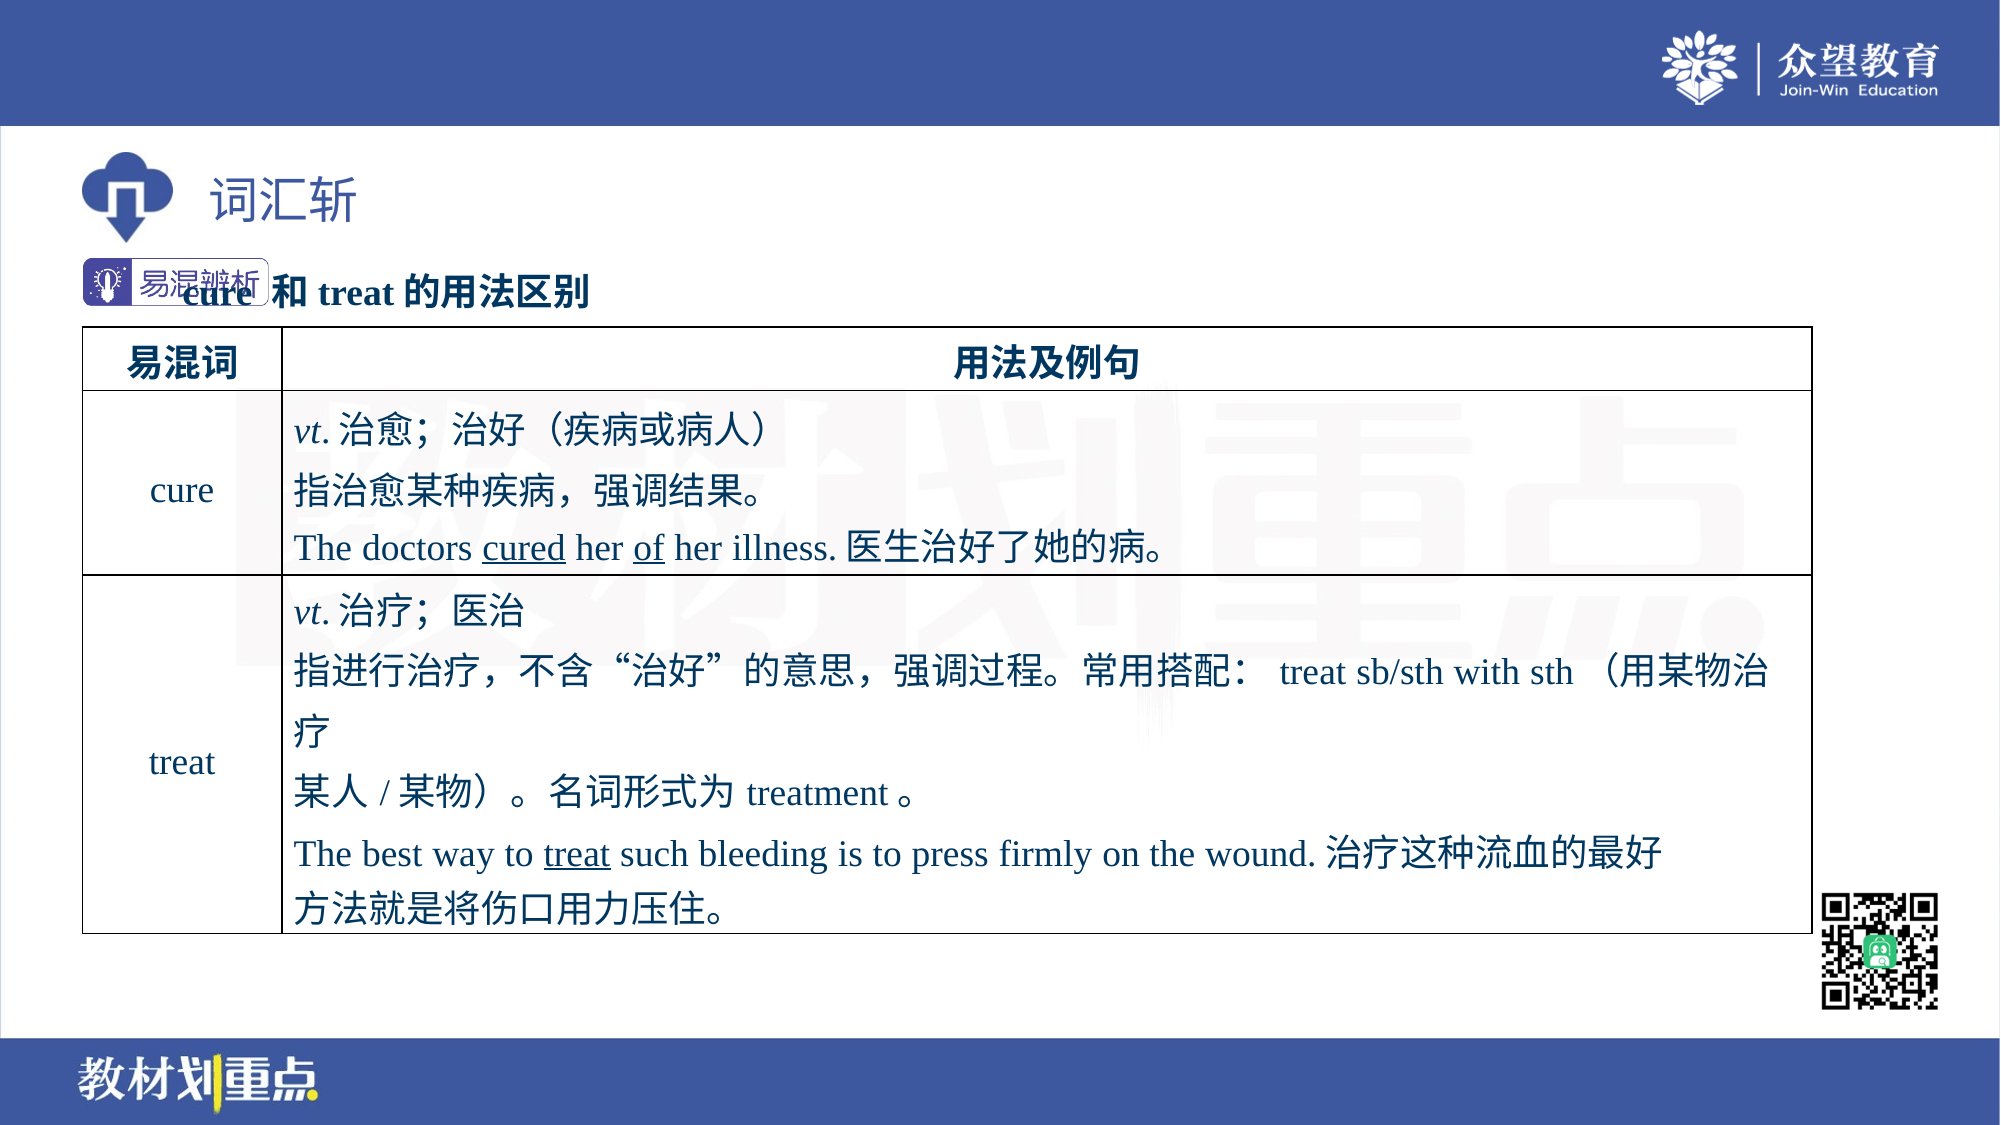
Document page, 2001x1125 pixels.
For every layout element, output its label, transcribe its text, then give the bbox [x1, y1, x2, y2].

table_cell cure [83, 391, 281, 574]
text_box cure 和treat的用法区别 [82, 248, 1817, 306]
picture [0, 0, 2000, 1125]
table_header 易混词 [83, 328, 281, 390]
table_cell treat [83, 576, 281, 933]
table_cell vt.治疗；医治 指进行治疗，不含“治好”的意思，强调过程。常用搭配：treat sb/sth with sth（用某物治疗 某人/某物）。名词形式为treatment。 The best way to treat such bleeding is to press firmly on the wound.治疗这种流血的最好 方法就是将伤口用力压住。 [283, 576, 1811, 933]
table_header 用法及例句 [283, 328, 1811, 390]
table_cell vt.治愈；治好（疾病或病人） 指治愈某种疾病，强调结果。 The doctors cured her of her illness.医生治好了她的病。 [283, 391, 1811, 574]
